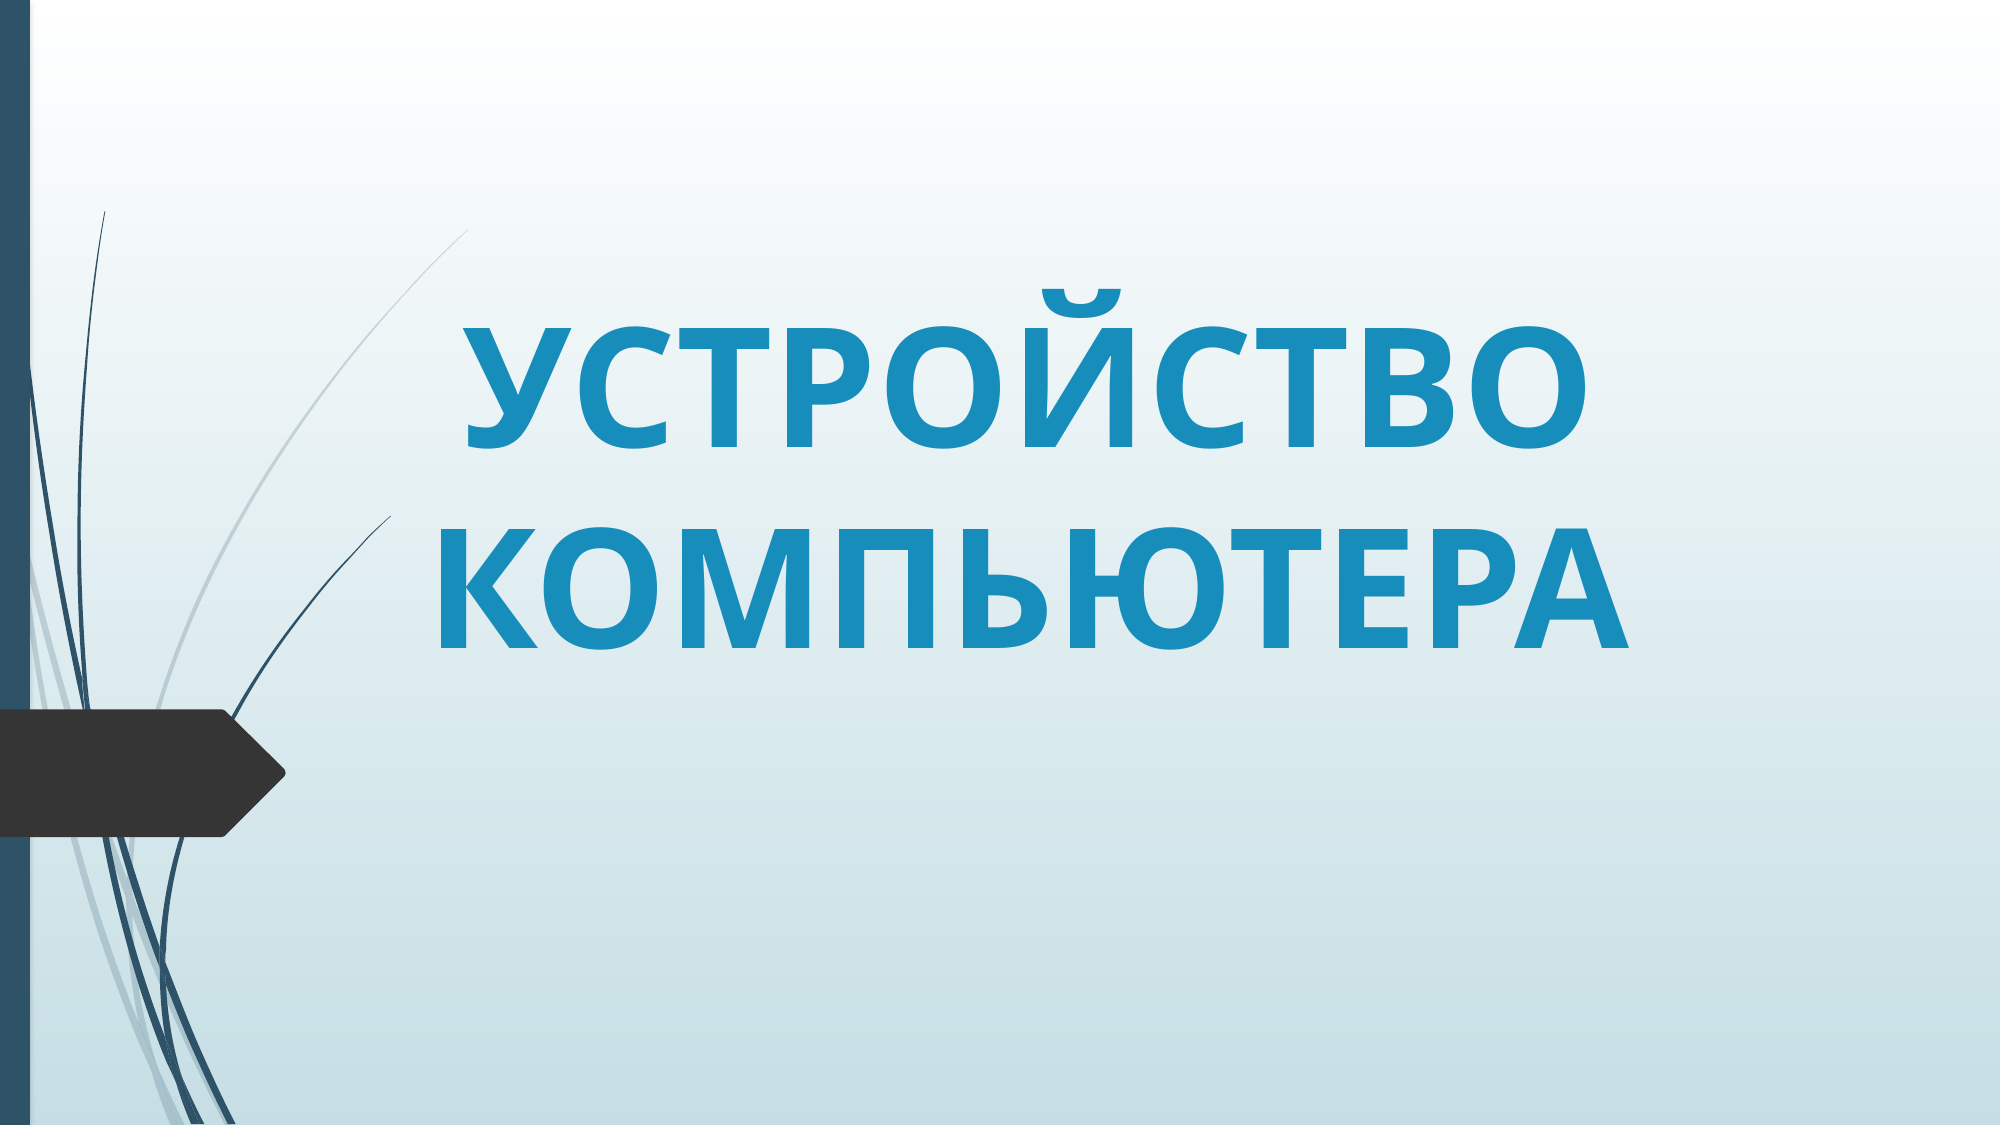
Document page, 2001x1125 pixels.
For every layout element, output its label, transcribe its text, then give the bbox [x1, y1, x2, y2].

title УСТРОЙСТВО КОМПЬЮТЕРА [296, 229, 1760, 689]
